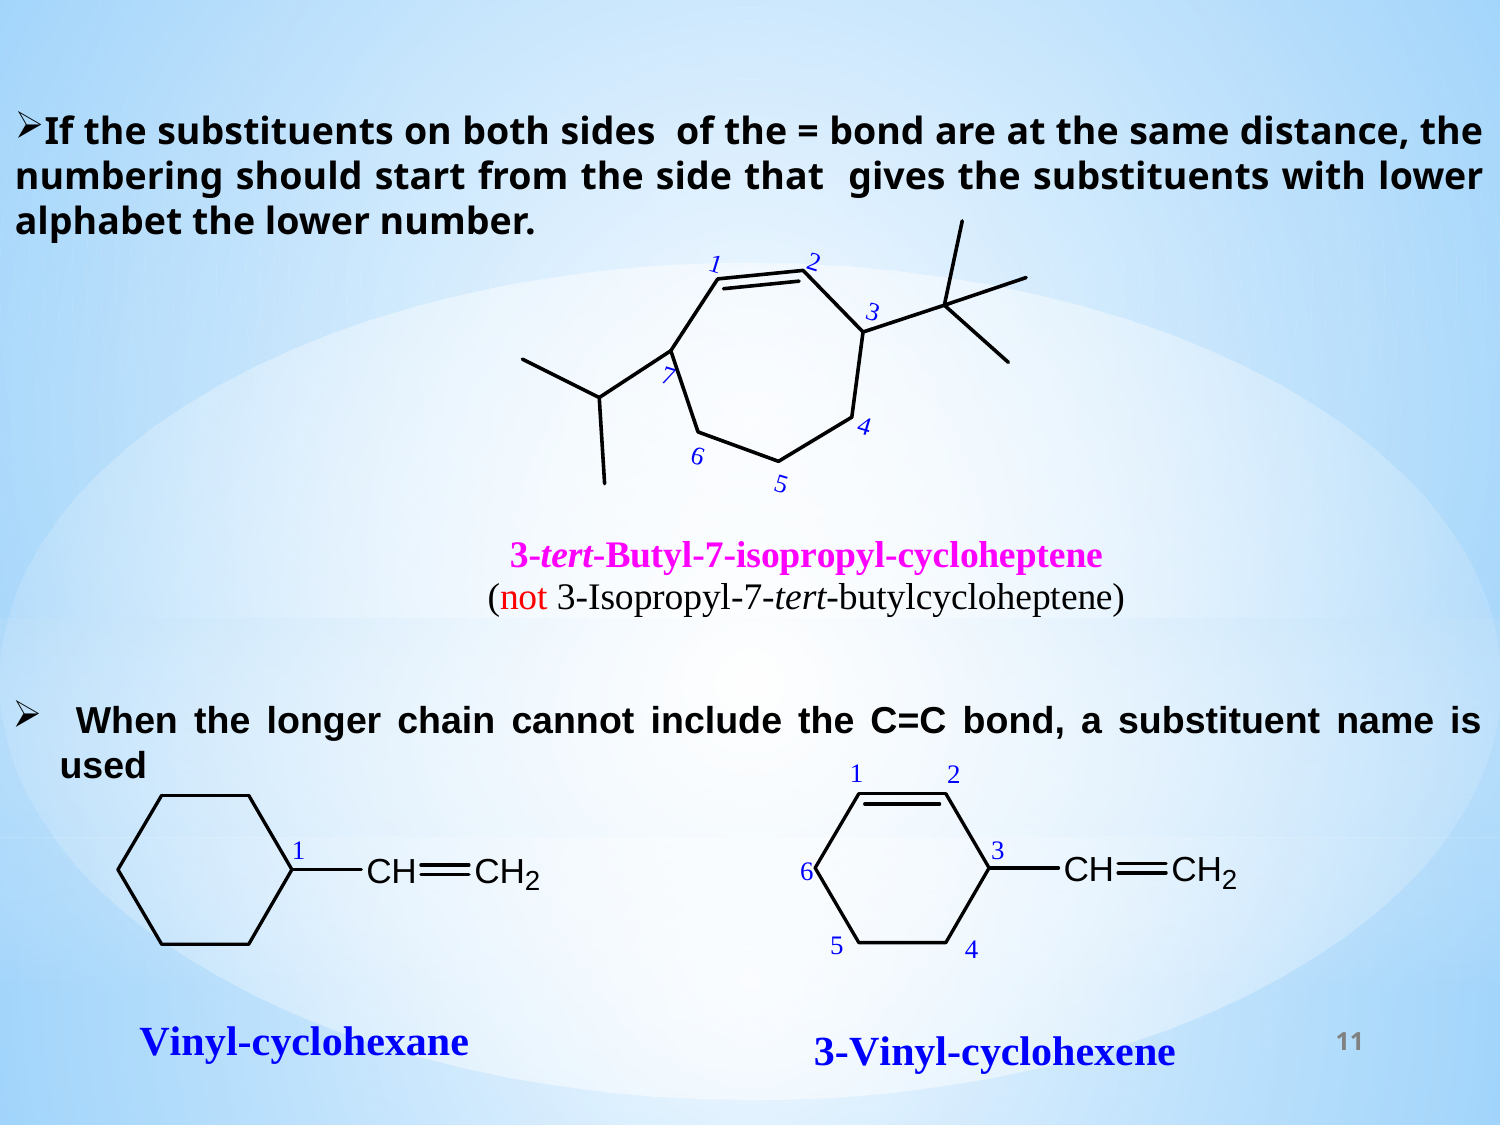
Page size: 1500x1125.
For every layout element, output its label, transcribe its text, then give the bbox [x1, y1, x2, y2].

slide_number 11 [1241, 1012, 1500, 1073]
text_box If the substituents on both sides of the = bond are at the same distance, the numbering should start from the side that gives the substituents with lower alphabet the lower number. [0, 99, 1500, 250]
text_box When the longer chain cannot include the C=C bond, a substituent name is used [0, 688, 1498, 794]
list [112, 762, 1238, 1076]
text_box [487, 216, 1126, 619]
